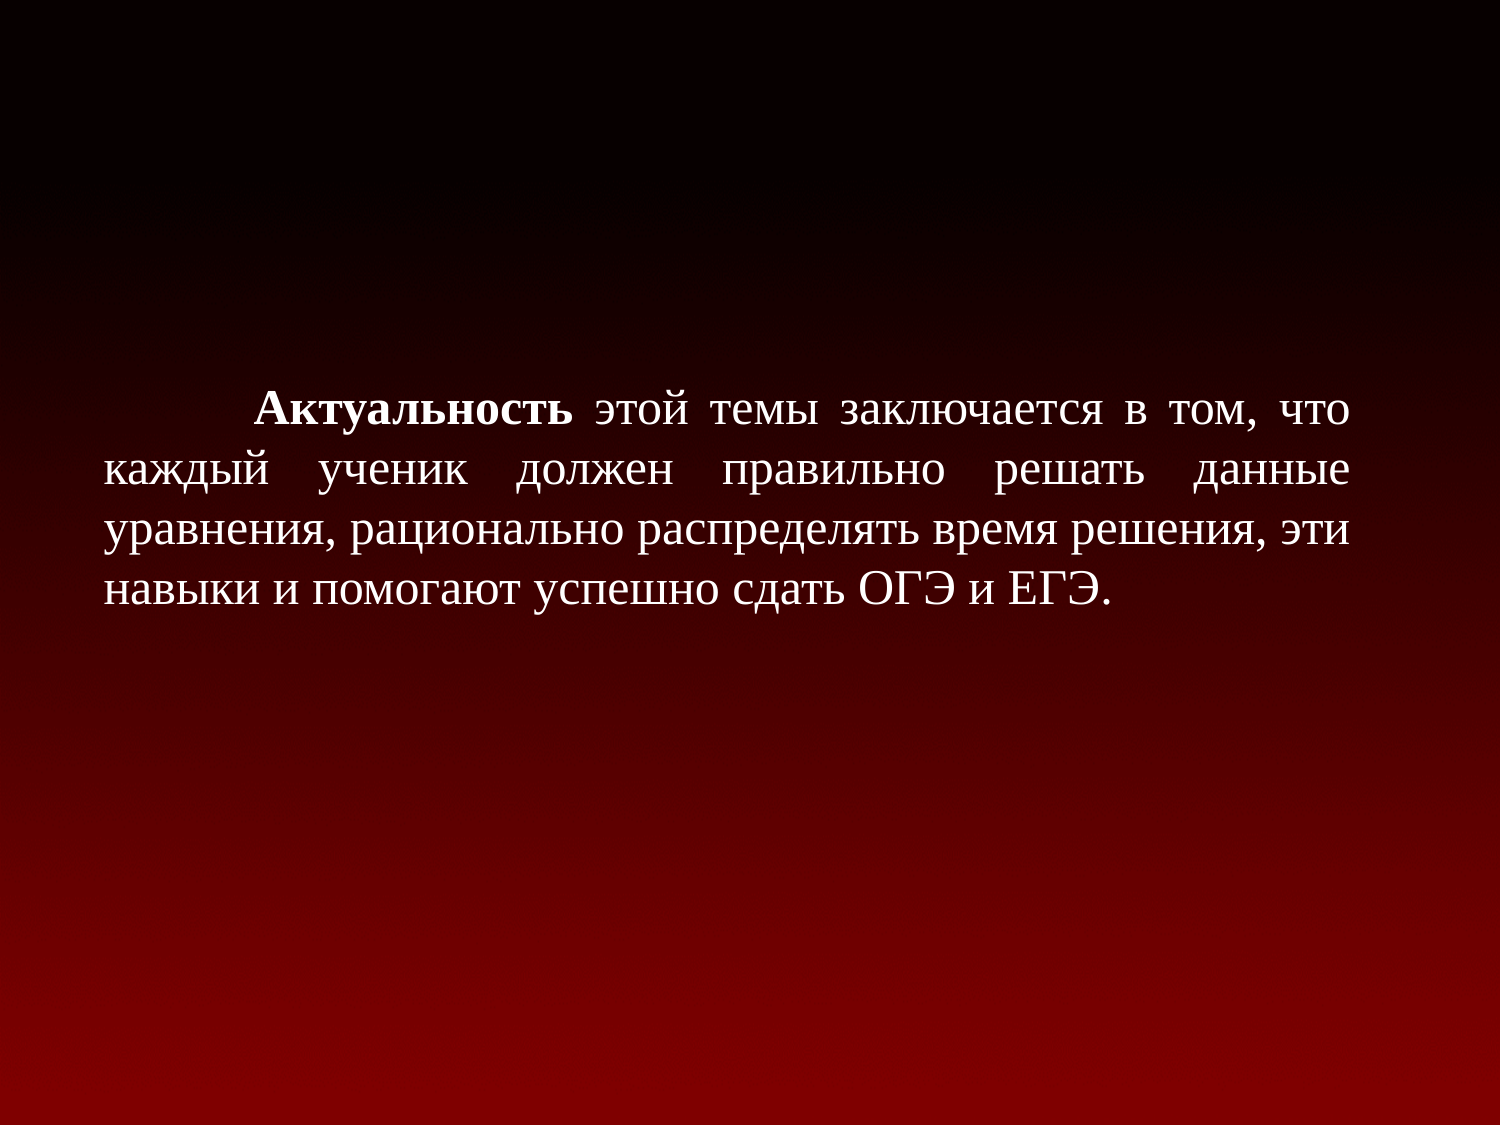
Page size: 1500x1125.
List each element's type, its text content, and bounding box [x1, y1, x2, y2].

text_box Актуальность этой темы заключается в том, что каждый ученик должен правильно решать данные уравнения, рационально распределять время решения, эти навыки и помогают успешно сдать ОГЭ и ЕГЭ. [88, 366, 1366, 812]
picture [0, 0, 1500, 1125]
